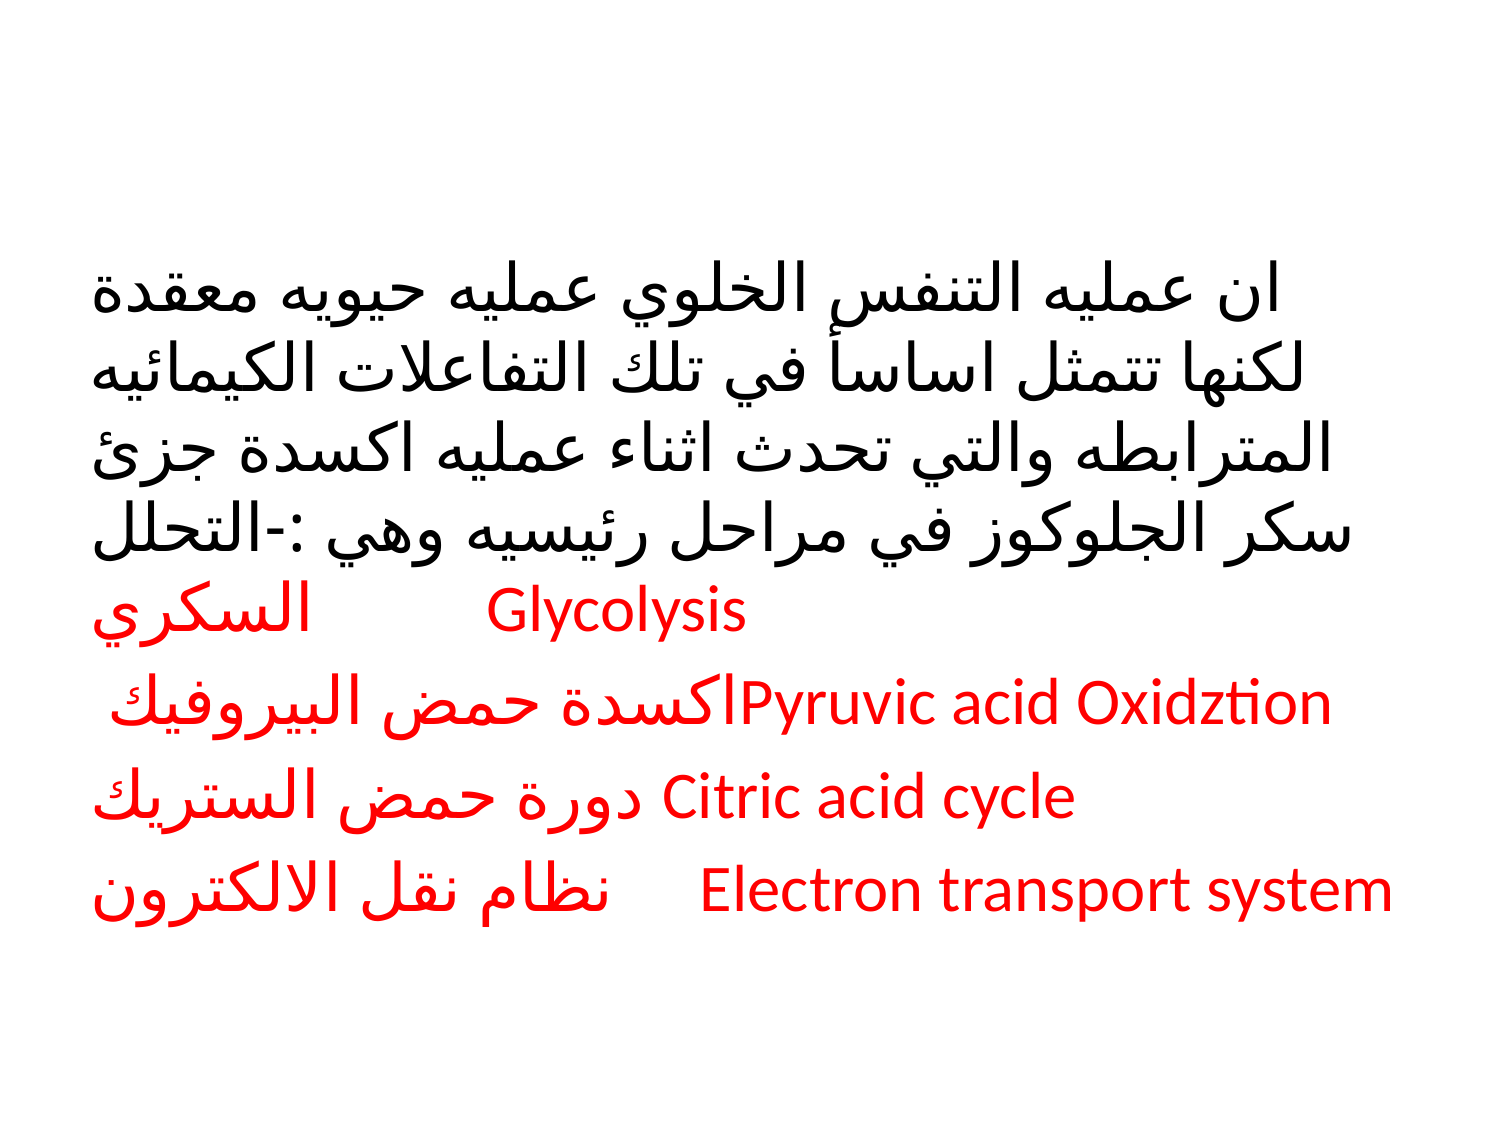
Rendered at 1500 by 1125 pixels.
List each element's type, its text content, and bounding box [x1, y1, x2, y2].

list ان عمليه التنفس الخلوي عمليه حيويه معقدة لكنها تتمثل اساسأ في تلك التفاعلات الكيمائيه المترابطه والتي تحدث اثناء عمليه اكسدة جزئ سكر الجلوكوز في مراحل رئيسيه وهي :-التحلل السكري Glycolysis اكسدة حمض البيروفيكPyruvic acid Oxidztion دورة حمض الستريك Citric acid cycle نظام نقل الالكترون Electron transport system [75, 237, 1425, 1005]
